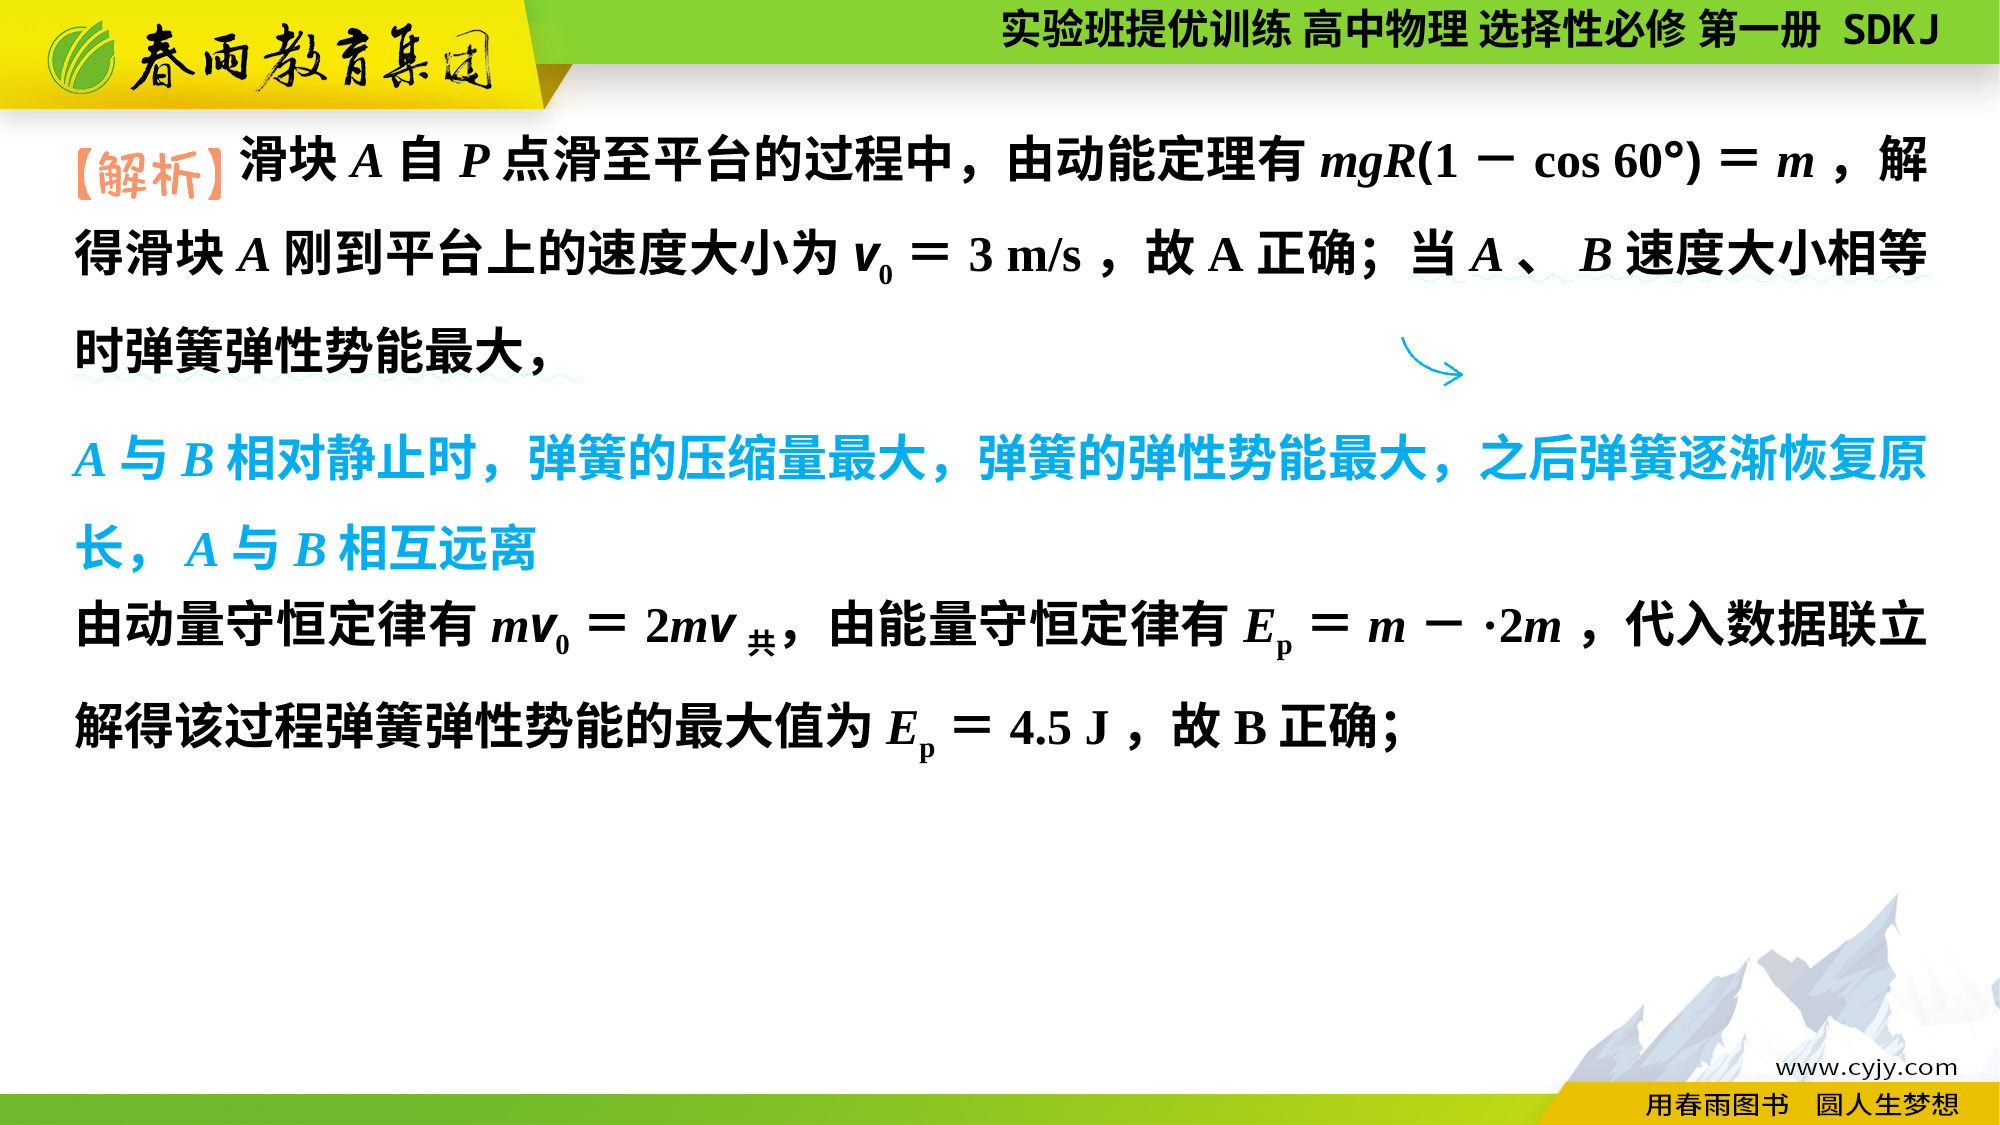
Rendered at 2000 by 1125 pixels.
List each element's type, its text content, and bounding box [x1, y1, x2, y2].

text_box A与B相对静止时，弹簧的压缩量最大，弹簧的弹性势能最大，之后弹簧逐渐恢复原长，A与B相互远离 [59, 388, 1944, 584]
picture [0, 0, 2000, 1125]
